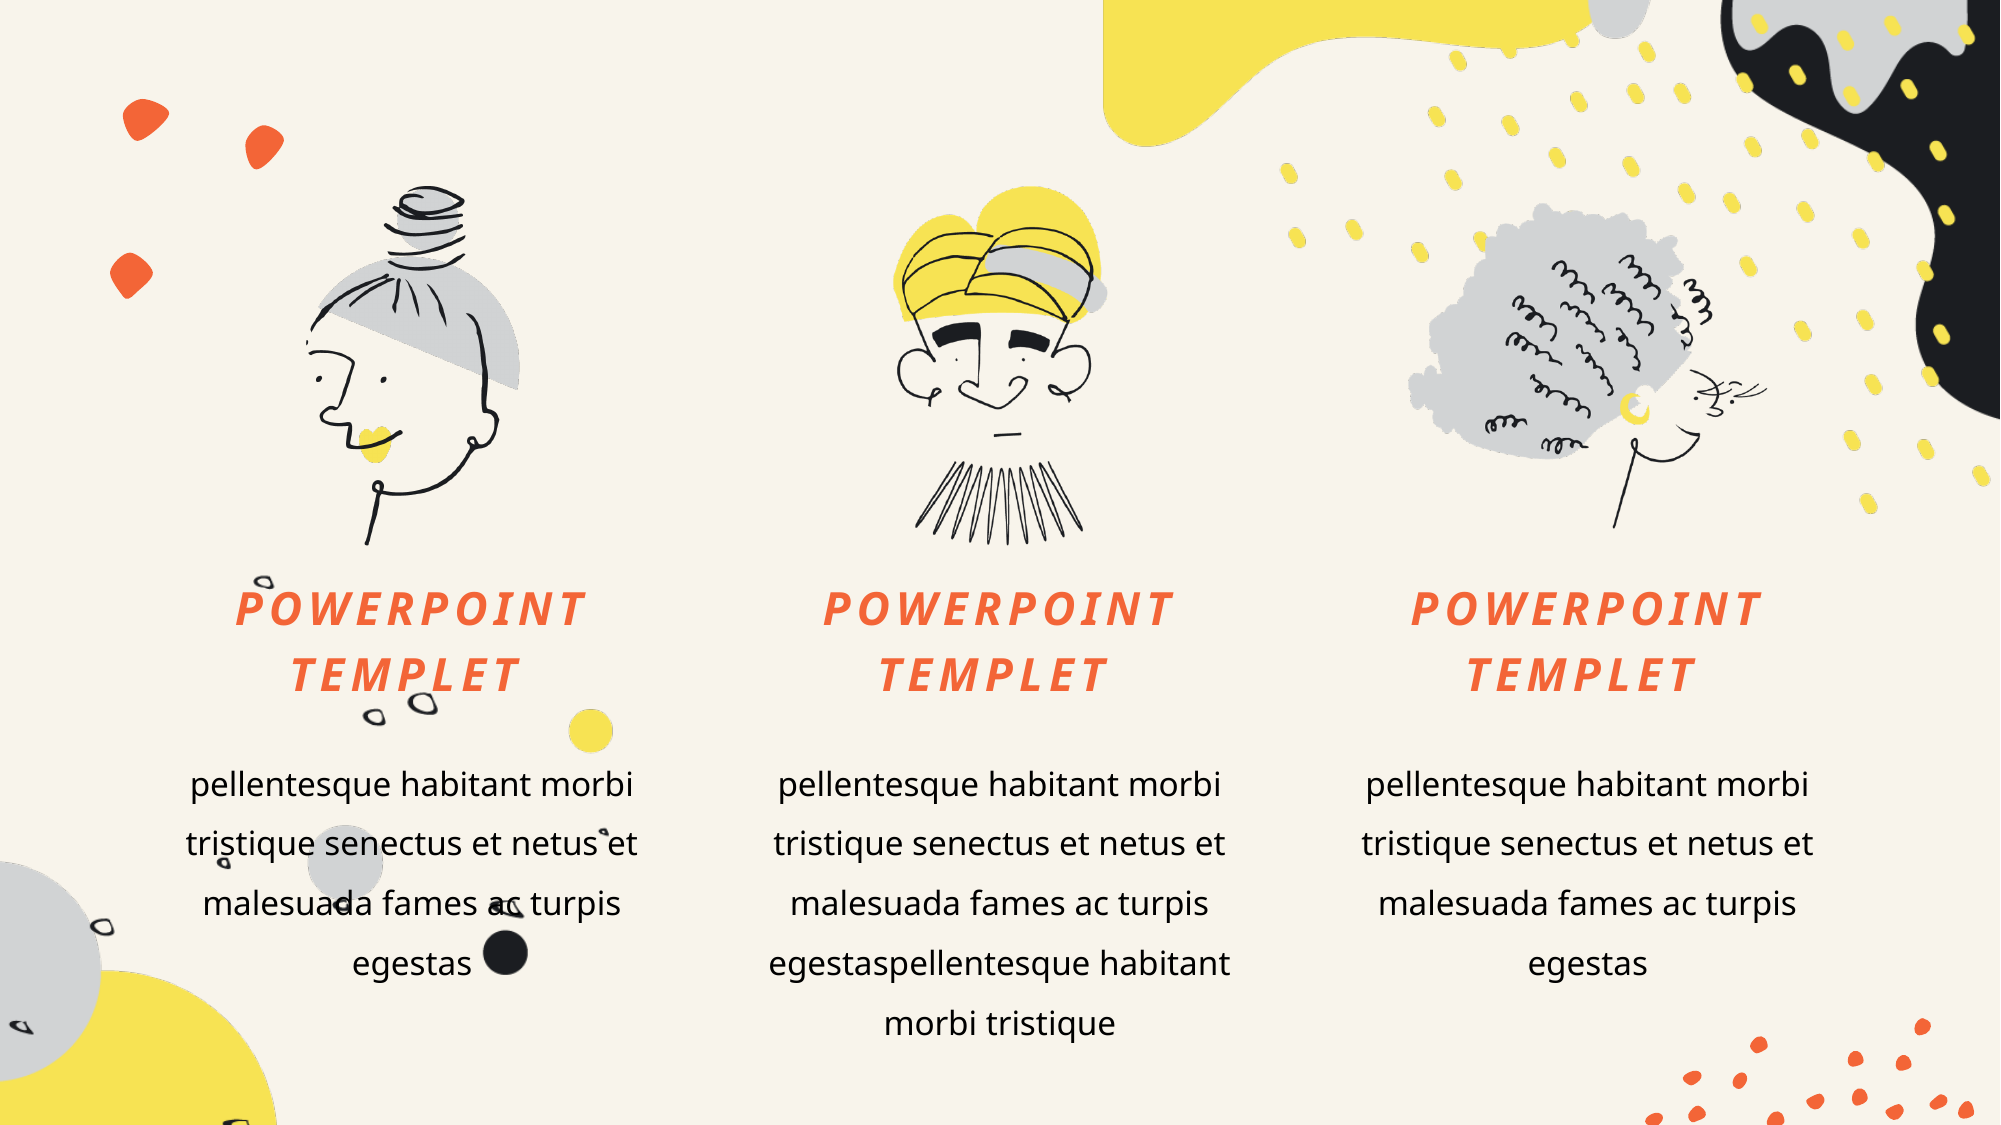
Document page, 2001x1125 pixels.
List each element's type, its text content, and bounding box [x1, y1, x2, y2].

text_box [1748, 1035, 1769, 1055]
text_box [1884, 1103, 1905, 1121]
text_box [1681, 1069, 1703, 1087]
text_box [0, 0, 2000, 1125]
picture [0, 141, 725, 1125]
text_box [1765, 1110, 1786, 1125]
text_box [1805, 1092, 1826, 1111]
text_box [1850, 1087, 1869, 1107]
picture [775, 0, 2000, 1034]
text_box [121, 97, 171, 142]
text_box [1928, 1093, 1949, 1111]
text_box [1731, 1071, 1749, 1090]
text_box [245, 124, 285, 141]
text_box [1687, 1104, 1707, 1124]
text_box POWERPOINT TEMPLET [749, 561, 968, 709]
text_box [1846, 1049, 1865, 1068]
text_box [1644, 1111, 1665, 1125]
text_box [1894, 1054, 1913, 1072]
text_box pellentesque habitant morbi tristique senectus et netus et malesuada fames ac turpis egestaspellentesque habitant morbi tristique [735, 735, 1264, 1050]
text_box [1957, 1100, 1976, 1120]
text_box [109, 251, 154, 300]
